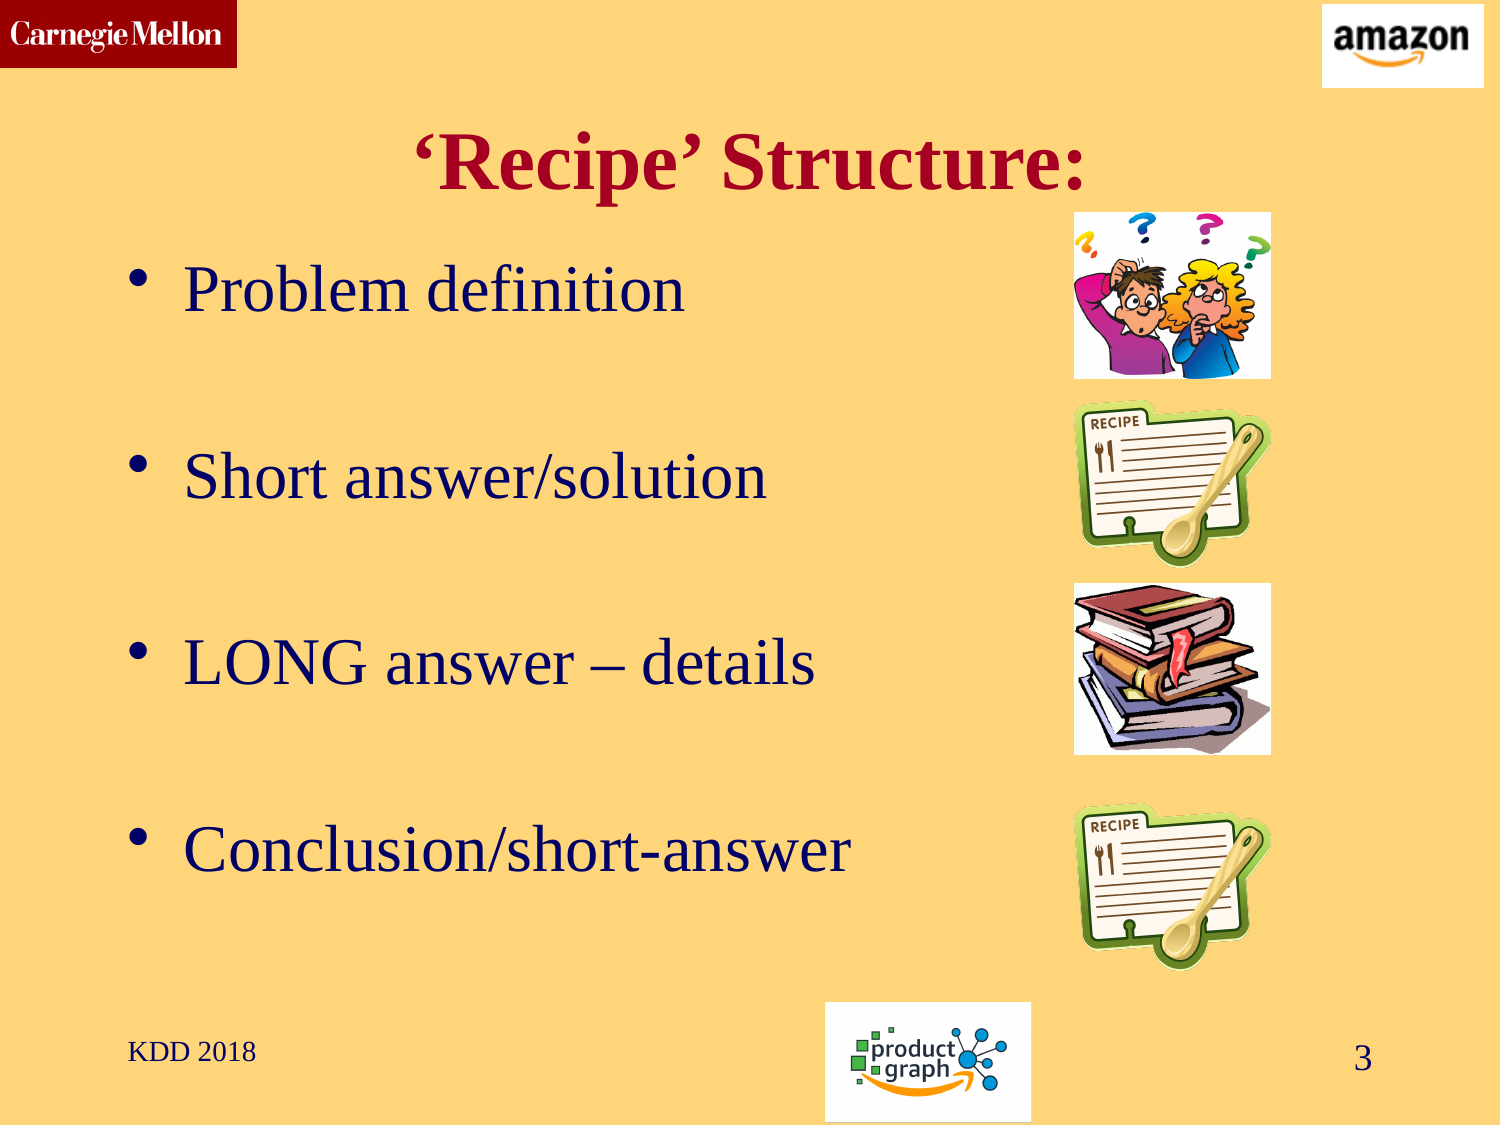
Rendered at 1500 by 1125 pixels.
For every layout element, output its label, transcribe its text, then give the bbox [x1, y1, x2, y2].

picture [1322, 4, 1484, 88]
picture [1074, 583, 1272, 755]
picture [1074, 212, 1272, 380]
slide_number KDD 2018 [112, 1024, 426, 1101]
slide_number 3 [1074, 1024, 1388, 1101]
title ‘Recipe’ Structure: [112, 99, 1388, 213]
picture [1074, 399, 1272, 568]
list Problem definition Short answer/solution LONG answer – details Conclusion/short-answer [112, 237, 875, 1001]
picture [1074, 803, 1272, 972]
picture [0, 0, 237, 68]
